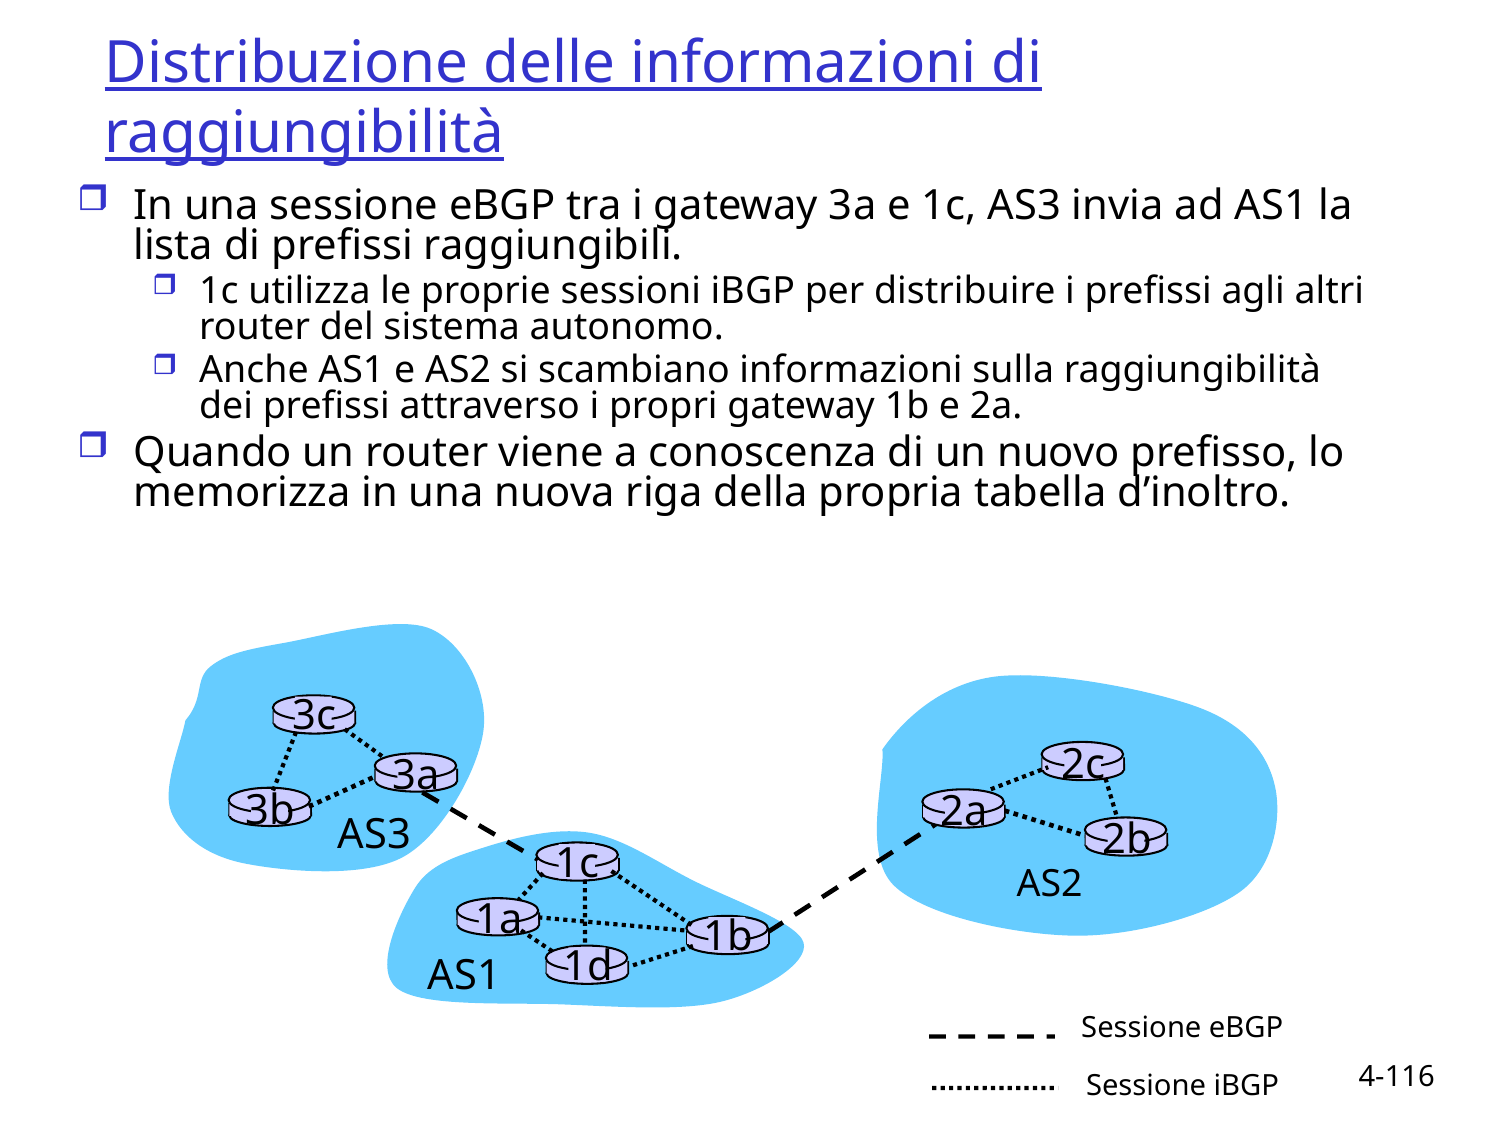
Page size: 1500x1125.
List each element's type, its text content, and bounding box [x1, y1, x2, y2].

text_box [161, 614, 1297, 1115]
title Distribuzione delle informazioni di raggiungibilità [89, 0, 1462, 188]
slide_number 4-116 [1338, 1049, 1451, 1125]
list In una sessione eBGP tra i gateway 3a e 1c, AS3 invia ad AS1 la lista di prefissi raggiungibili. 1c utilizza le proprie sessioni iBGP per distribuire i prefissi agli altri router del sistema autonomo. Anche AS1 e AS2 si scambiano informazioni sulla raggiungibilità dei prefissi attraverso i propri gateway 1b e 2a. Quando un router viene a conoscenza di un nuovo prefisso, lo memorizza in una nuova riga della propria tabella d’inoltro. [61, 179, 1390, 569]
